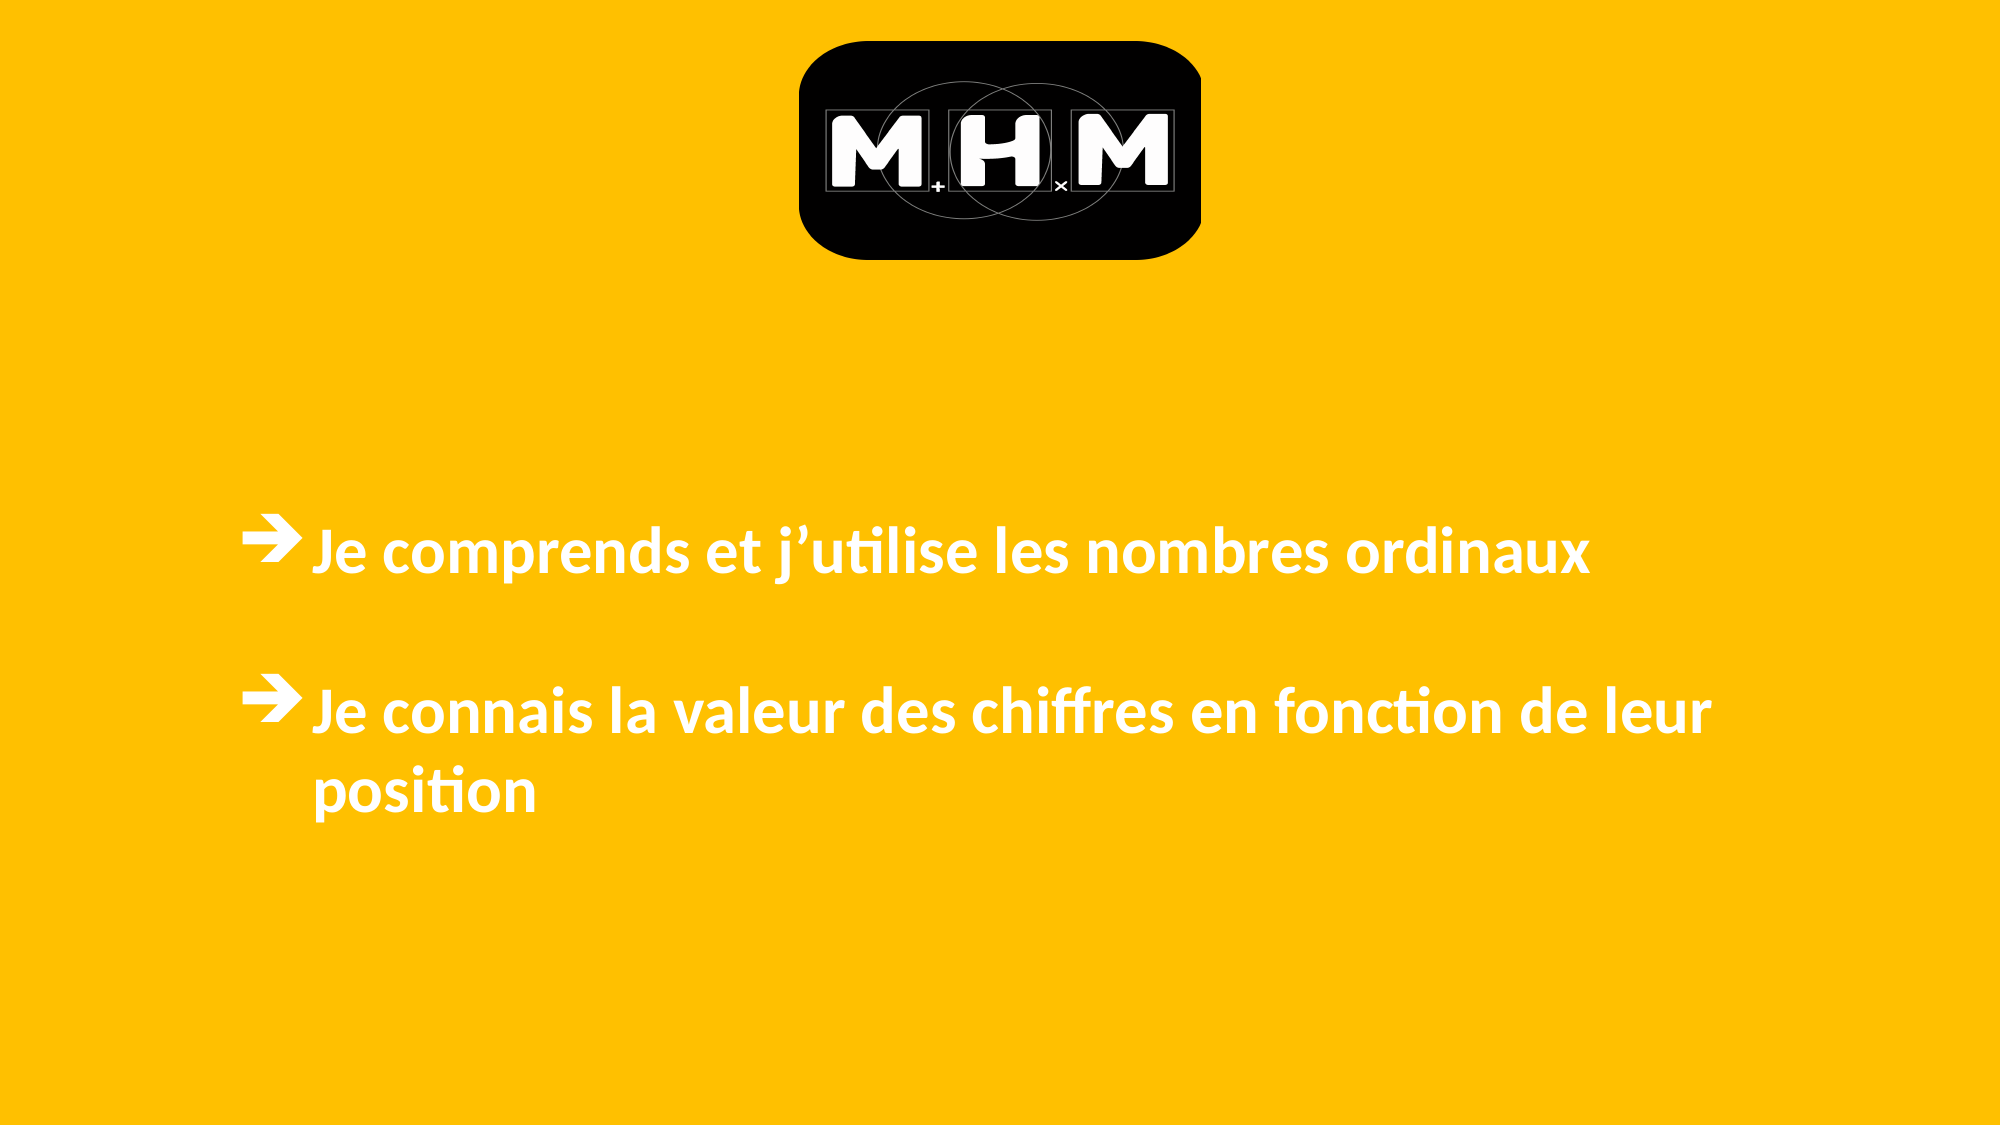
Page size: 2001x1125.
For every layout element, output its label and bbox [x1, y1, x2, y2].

text_box [0, 0, 2000, 1125]
